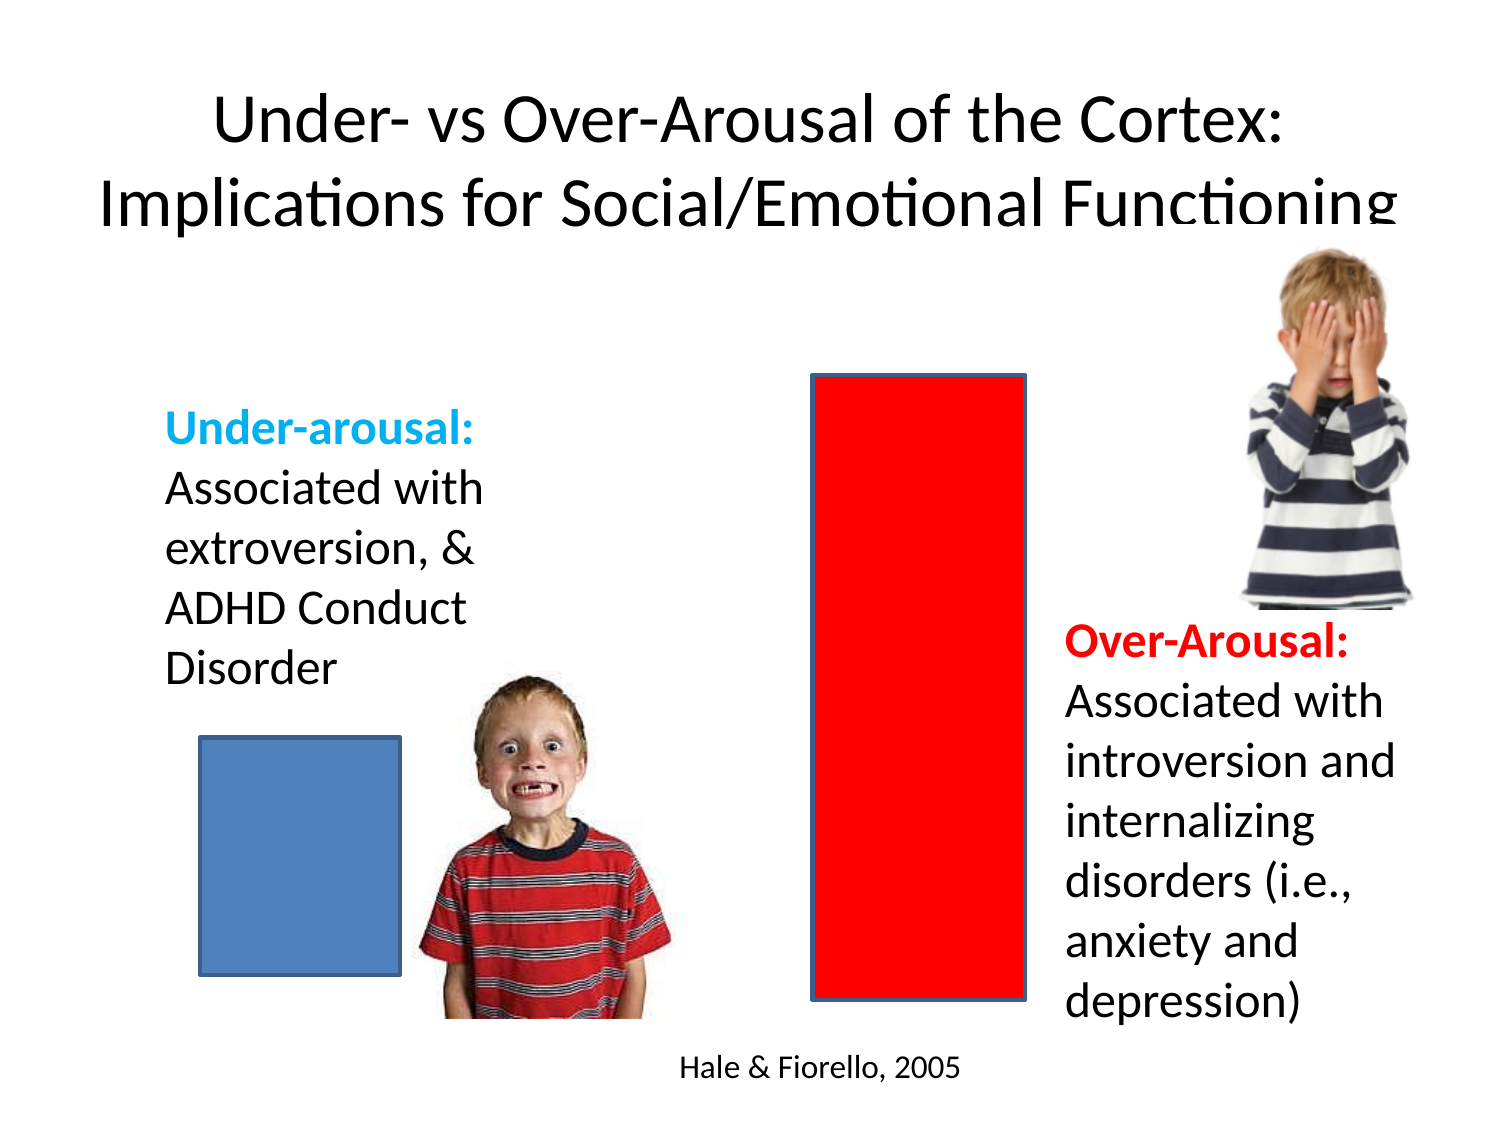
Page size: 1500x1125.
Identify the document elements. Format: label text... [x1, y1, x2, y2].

title Under- vs Over-Arousal of the Cortex: Implications for Social/Emotional Functioning [75, 62, 1425, 250]
text_box [198, 735, 402, 977]
picture [412, 637, 691, 1019]
text_box Over-Arousal: Associated with introversion and internalizing disorders (i.e., anxiety and depression) [1049, 599, 1413, 1035]
text_box Hale & Fiorello, 2005 [664, 1037, 977, 1093]
text_box Under-arousal: Associated with extroversion, & ADHD Conduct Disorder [149, 387, 613, 703]
picture [1174, 224, 1455, 610]
text_box [810, 373, 1027, 1002]
